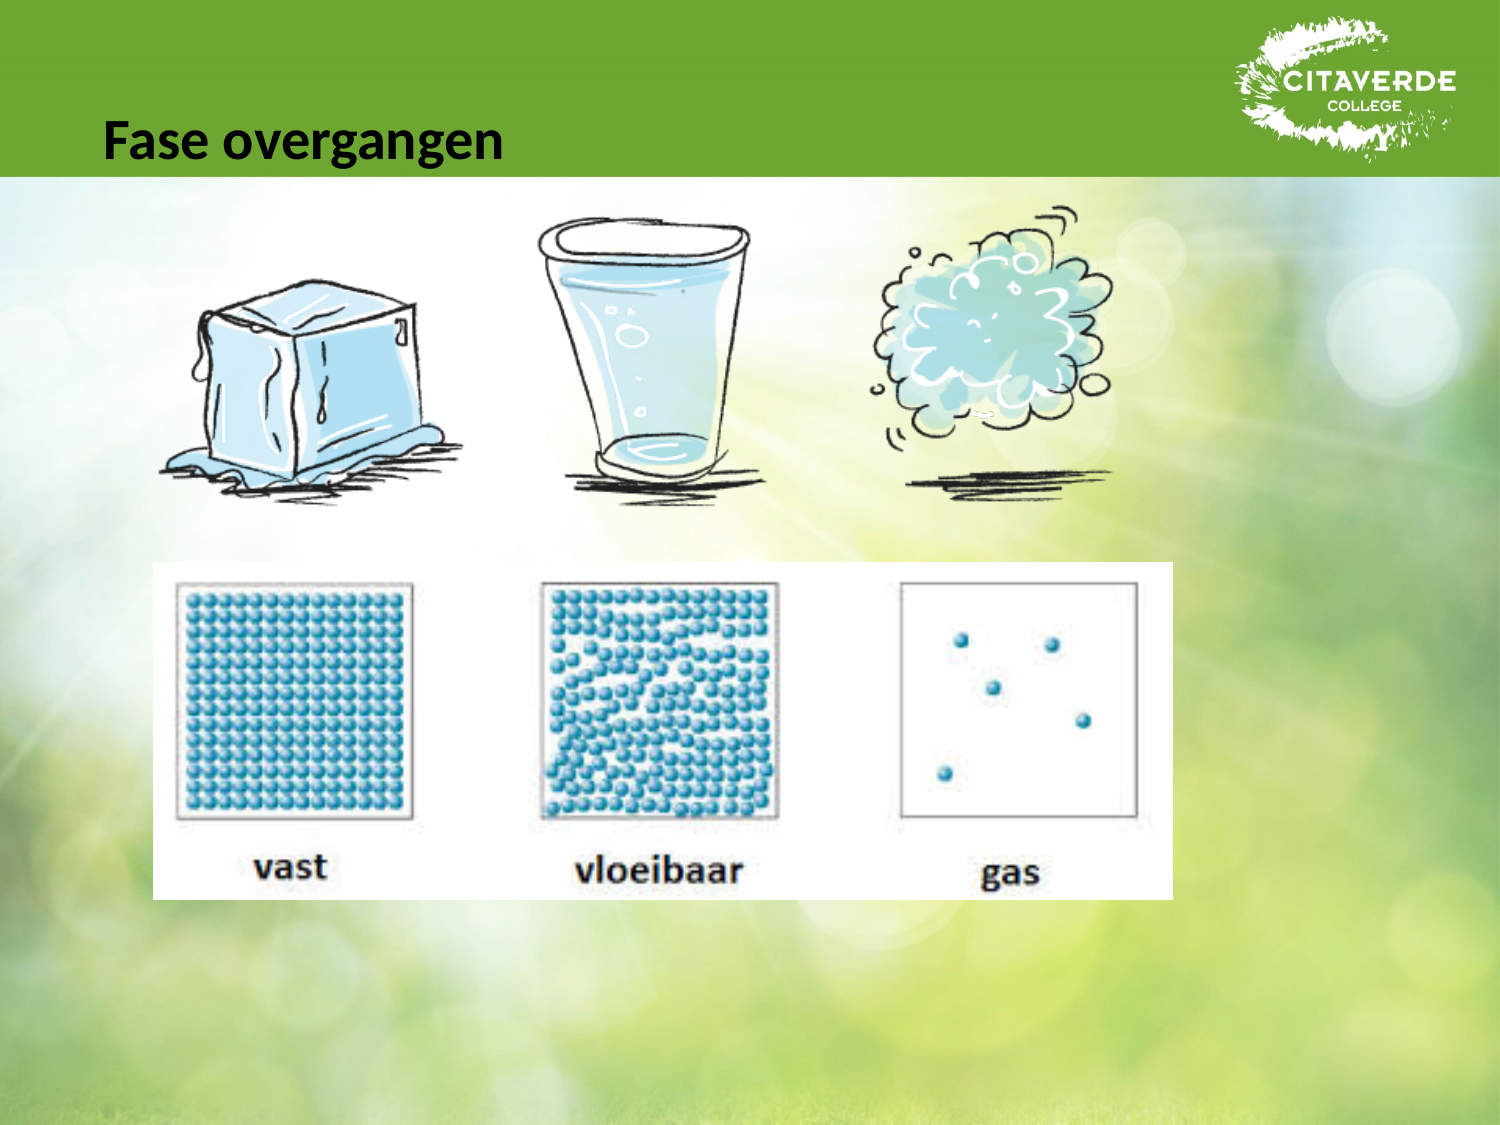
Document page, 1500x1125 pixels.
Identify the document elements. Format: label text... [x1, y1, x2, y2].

text_box Fase overgangen [88, 93, 833, 179]
picture [0, 0, 1500, 1125]
